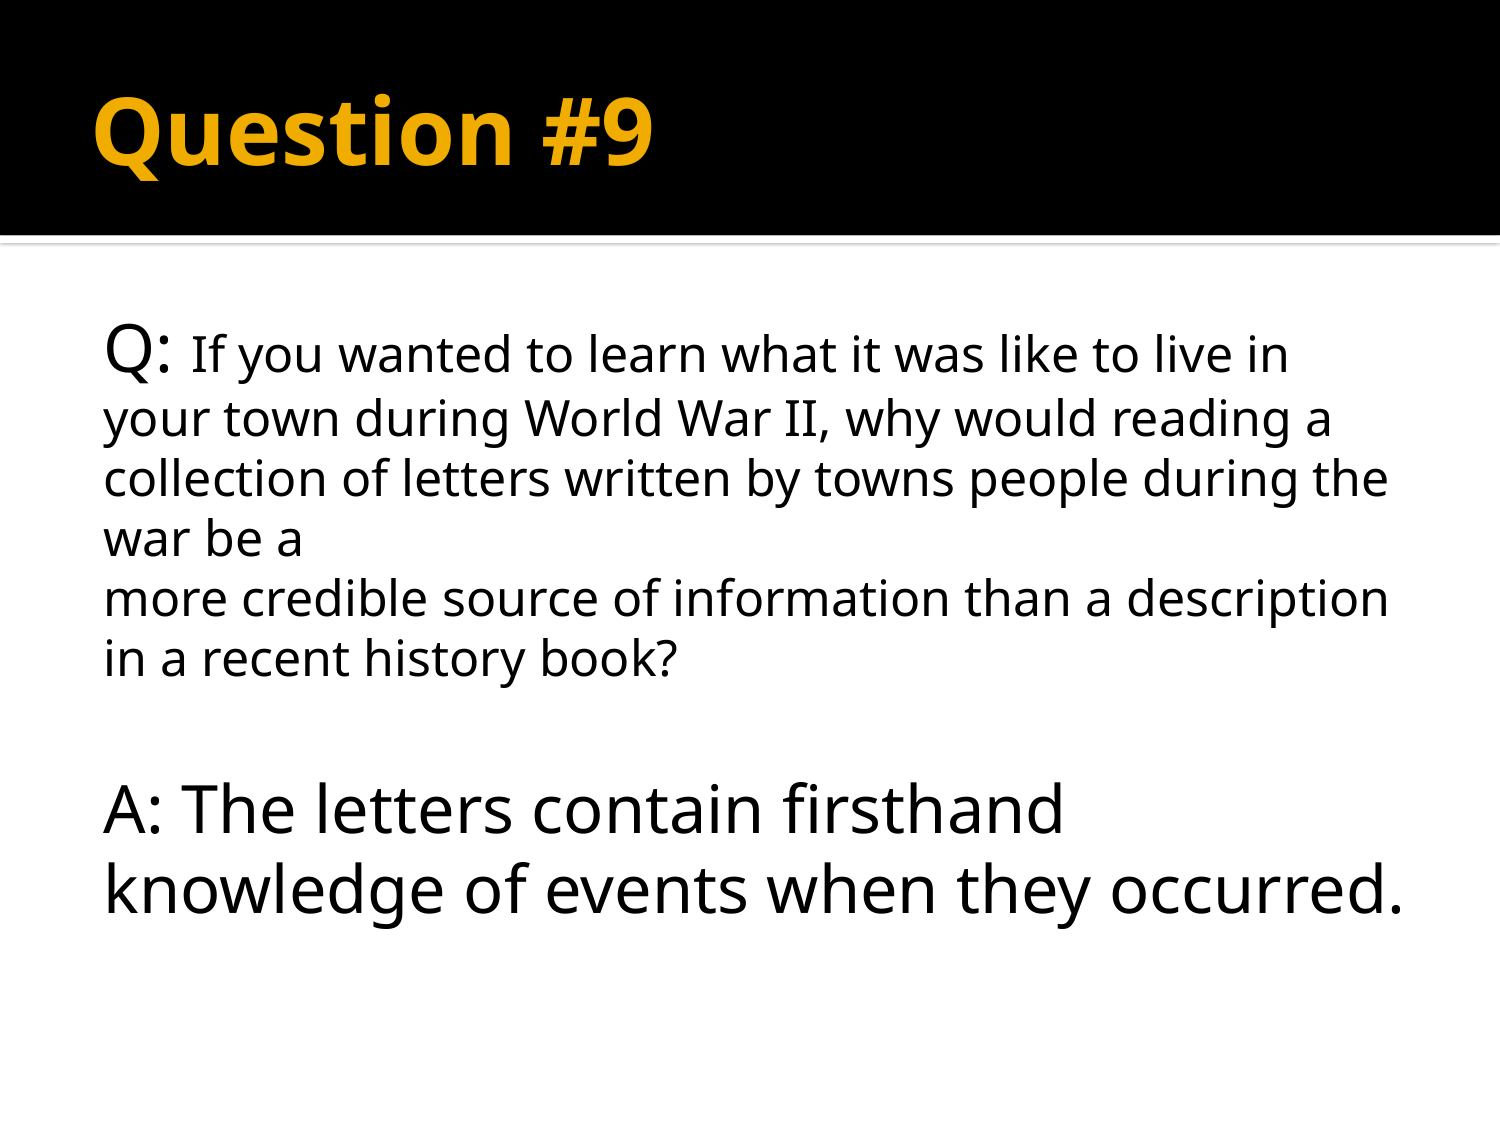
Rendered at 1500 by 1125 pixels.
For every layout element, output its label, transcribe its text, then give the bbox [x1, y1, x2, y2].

title Question #9 [75, 25, 1425, 231]
list Q: If you wanted to learn what it was like to live in your town during World War II, why would reading a collection of letters written by towns people during the war be a more credible source of information than a description in a recent history book? A: The letters contain firsthand knowledge of events when they occurred. [75, 291, 1425, 1050]
